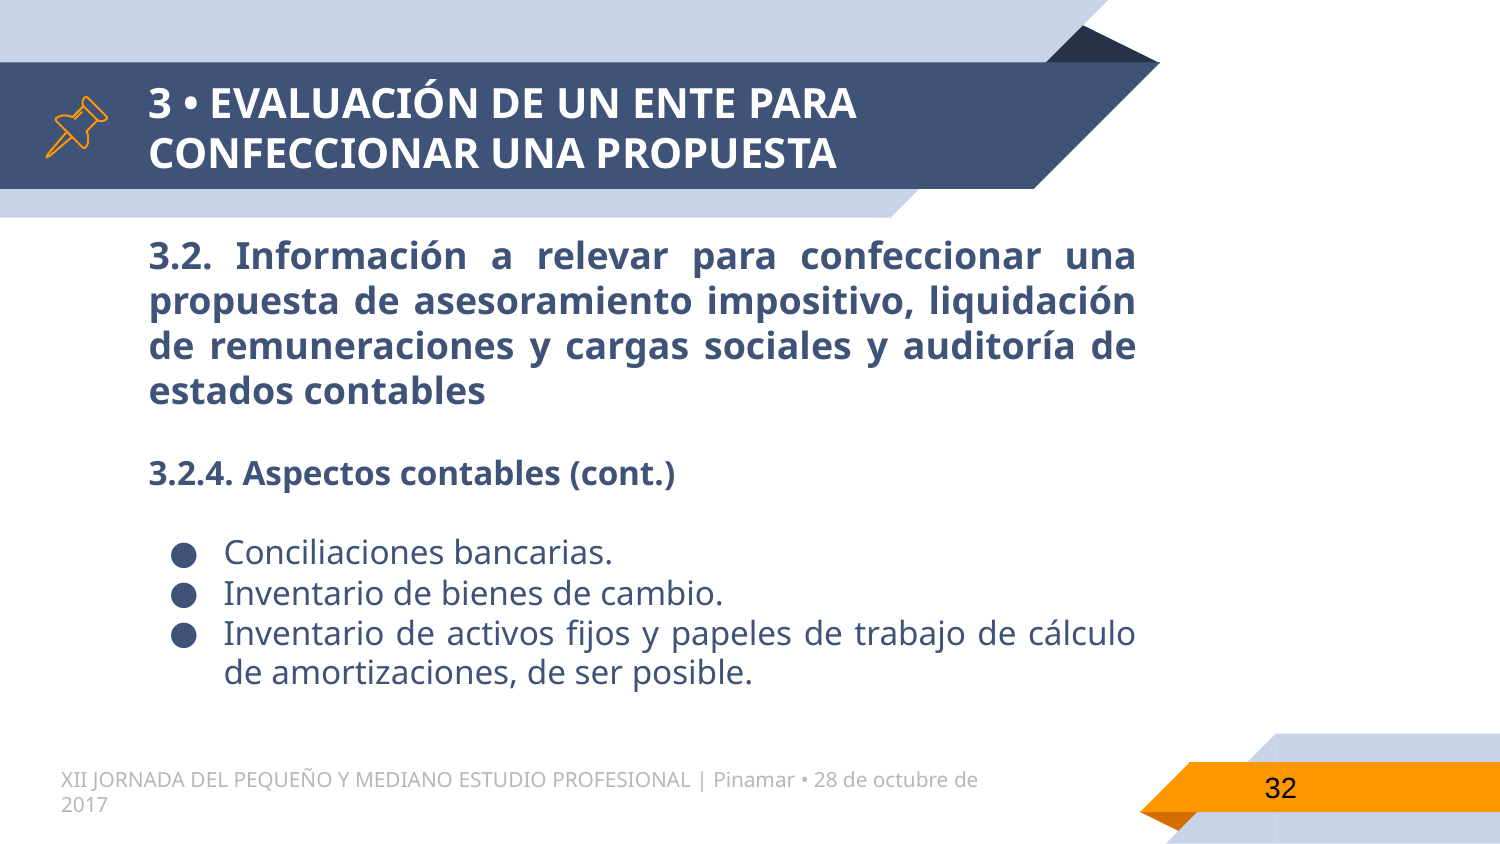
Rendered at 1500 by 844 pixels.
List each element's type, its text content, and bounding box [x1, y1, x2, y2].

slide_number 32 [1249, 760, 1494, 813]
title 3 • EVALUACIÓN DE UN ENTE PARA CONFECCIONAR UNA PROPUESTA [133, 64, 1101, 190]
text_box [46, 96, 108, 158]
text_box 3.2. Información a relevar para confeccionar una propuesta de asesoramiento impositivo, liquidación de remuneraciones y cargas sociales y auditoría de estados contables 3.2.4. Aspectos contables (cont.) Conciliaciones bancarias. Inventario de bienes de cambio. Inventario de activos fijos y papeles de trabajo de cálculo de amortizaciones, de ser posible. [133, 217, 1153, 791]
